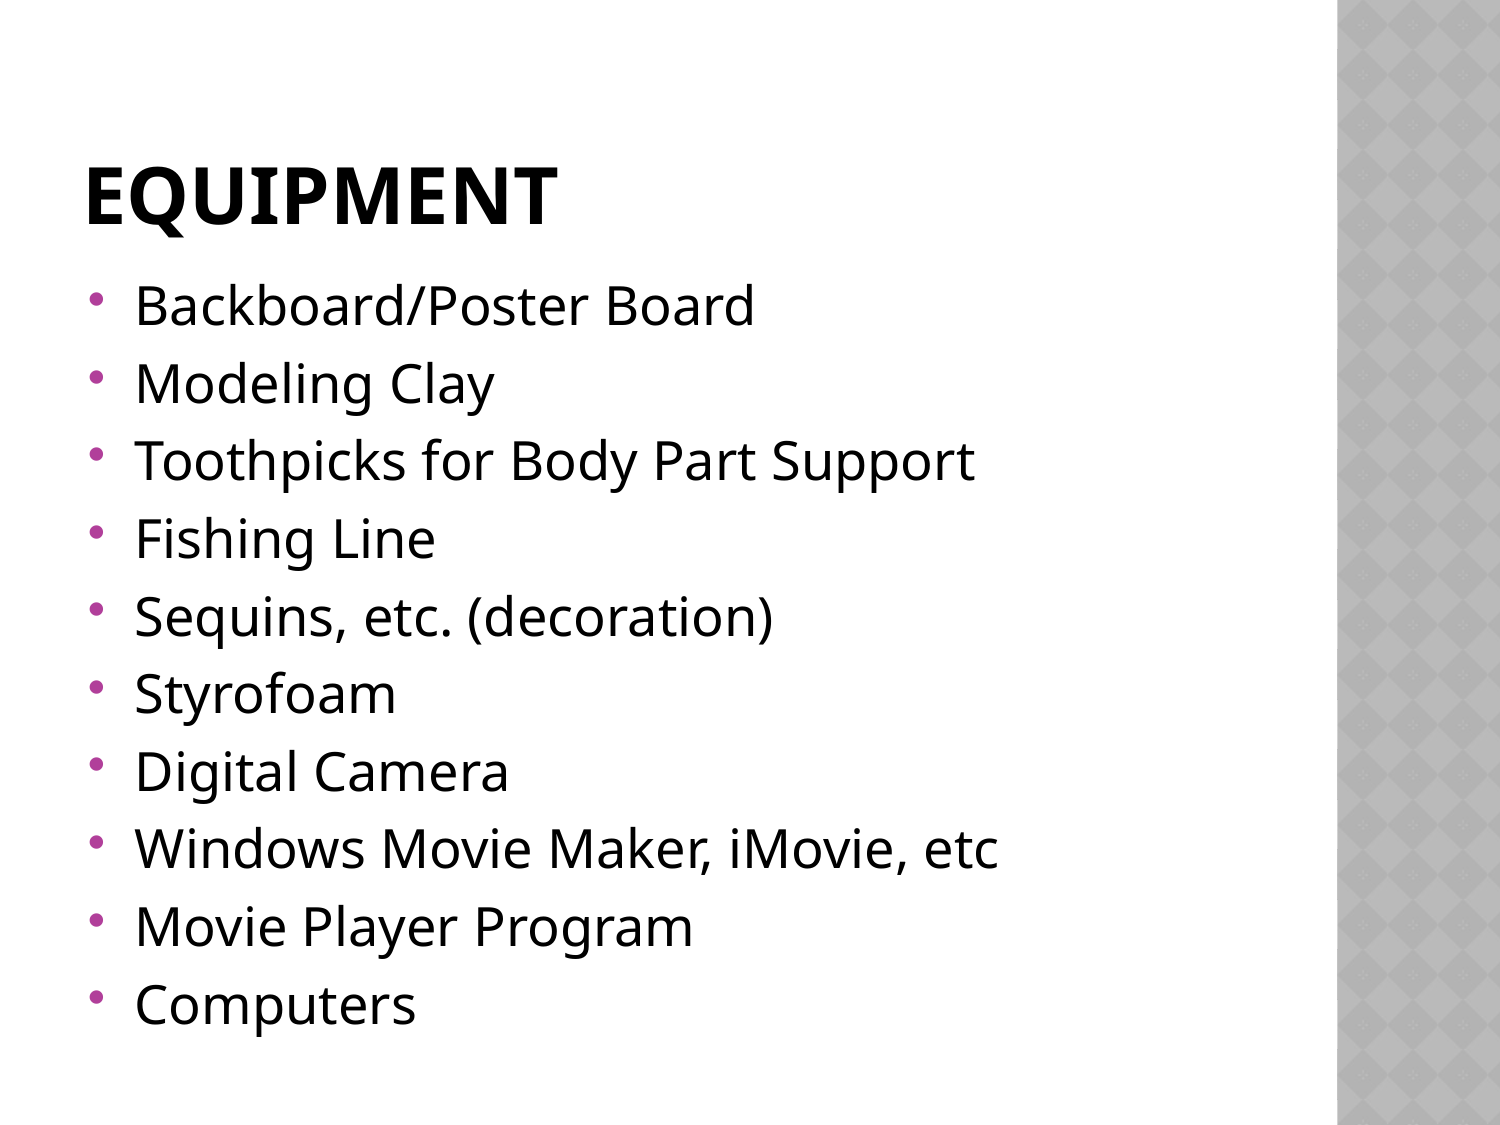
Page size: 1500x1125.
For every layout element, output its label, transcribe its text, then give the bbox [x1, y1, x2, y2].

title Equipment [75, 52, 1263, 240]
list Backboard/Poster Board Modeling Clay Toothpicks for Body Part Support Fishing Line Sequins, etc. (decoration) Styrofoam Digital Camera Windows Movie Maker, iMovie, etc Movie Player Program Computers [75, 264, 1263, 1059]
